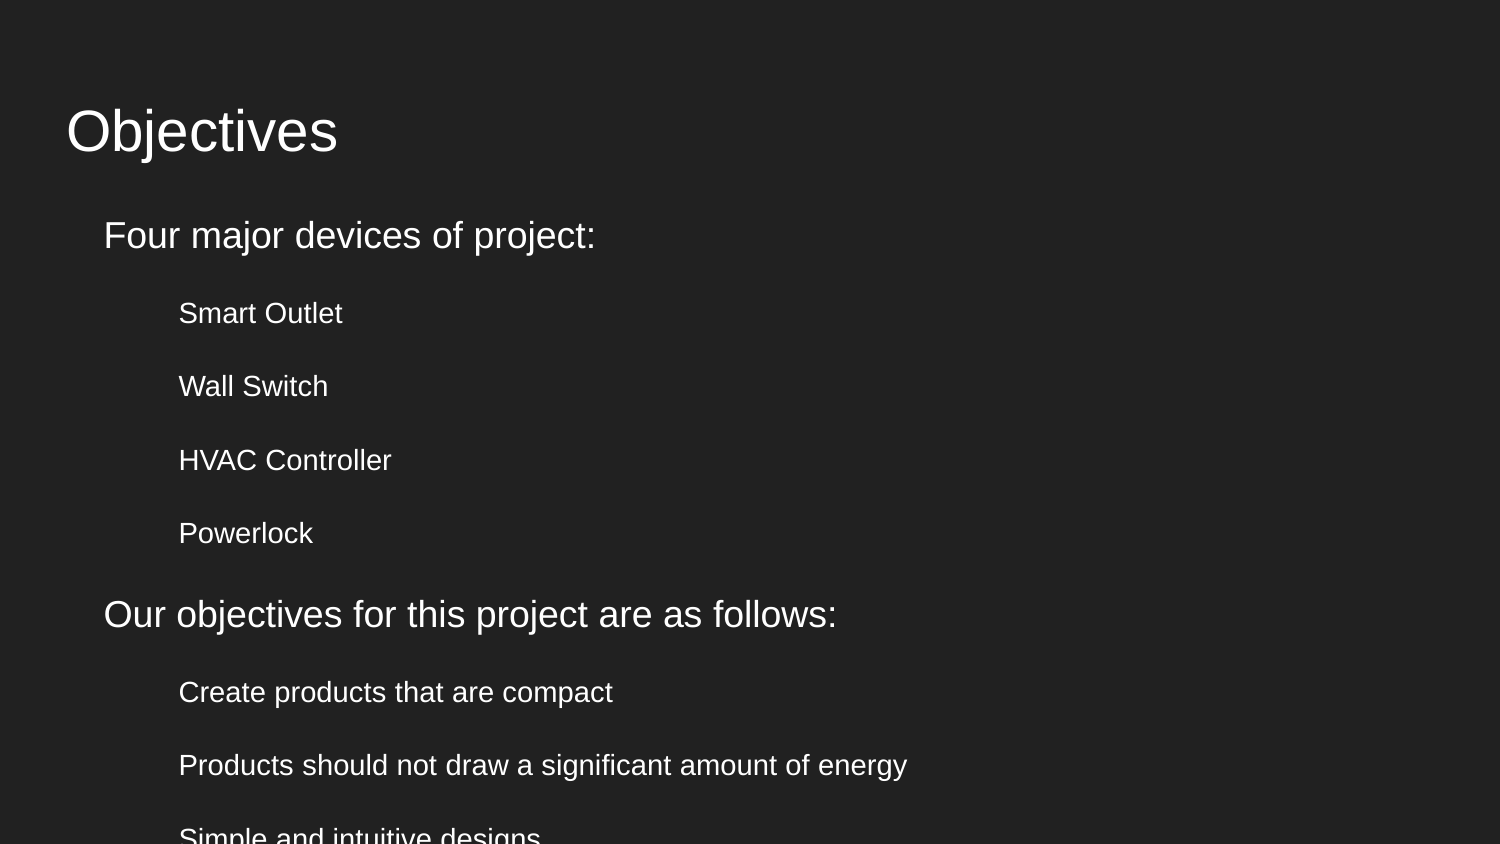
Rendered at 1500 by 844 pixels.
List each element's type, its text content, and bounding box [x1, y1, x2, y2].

title Objectives [51, 77, 1449, 172]
list Four major devices of project: Smart Outlet Wall Switch HVAC Controller Powerlock Our objectives for this project are as follows: Create products that are compact Products should not draw a significant amount of energy Simple and intuitive designs Inexpensive components that do not require maintenance Easy to install and use Modularity [51, 189, 1449, 750]
